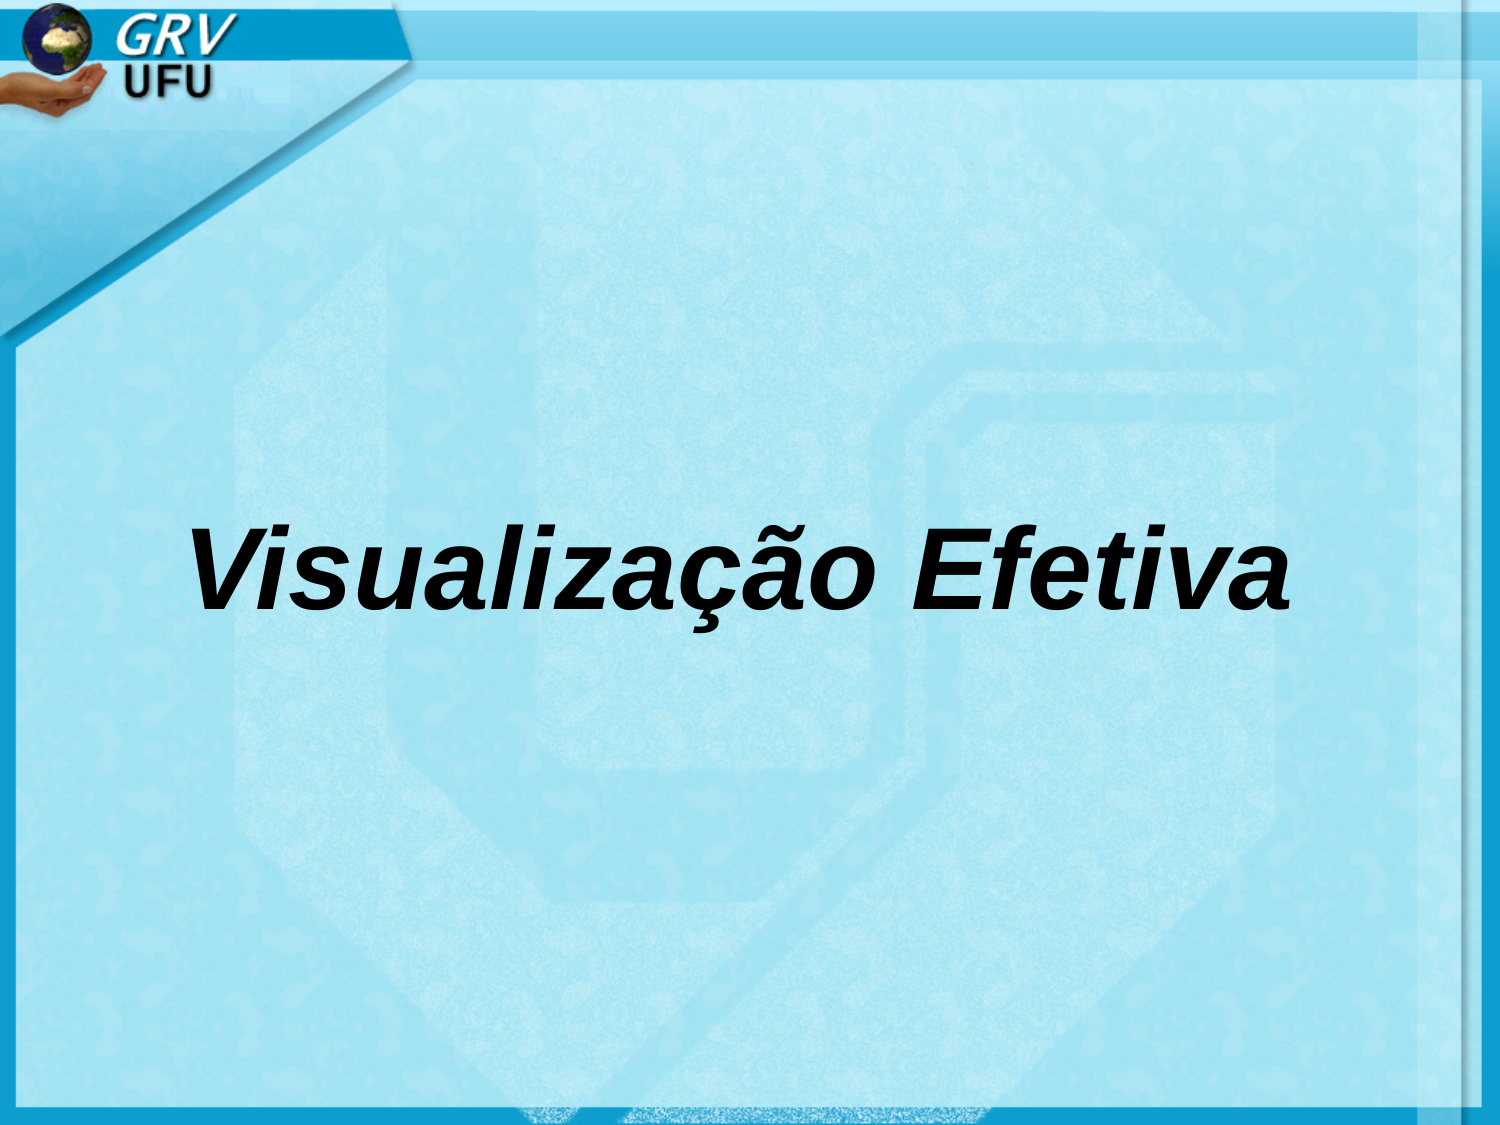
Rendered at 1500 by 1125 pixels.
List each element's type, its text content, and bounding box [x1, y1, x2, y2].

title Visualização Efetiva [111, 373, 1388, 752]
picture [0, 0, 1500, 1125]
